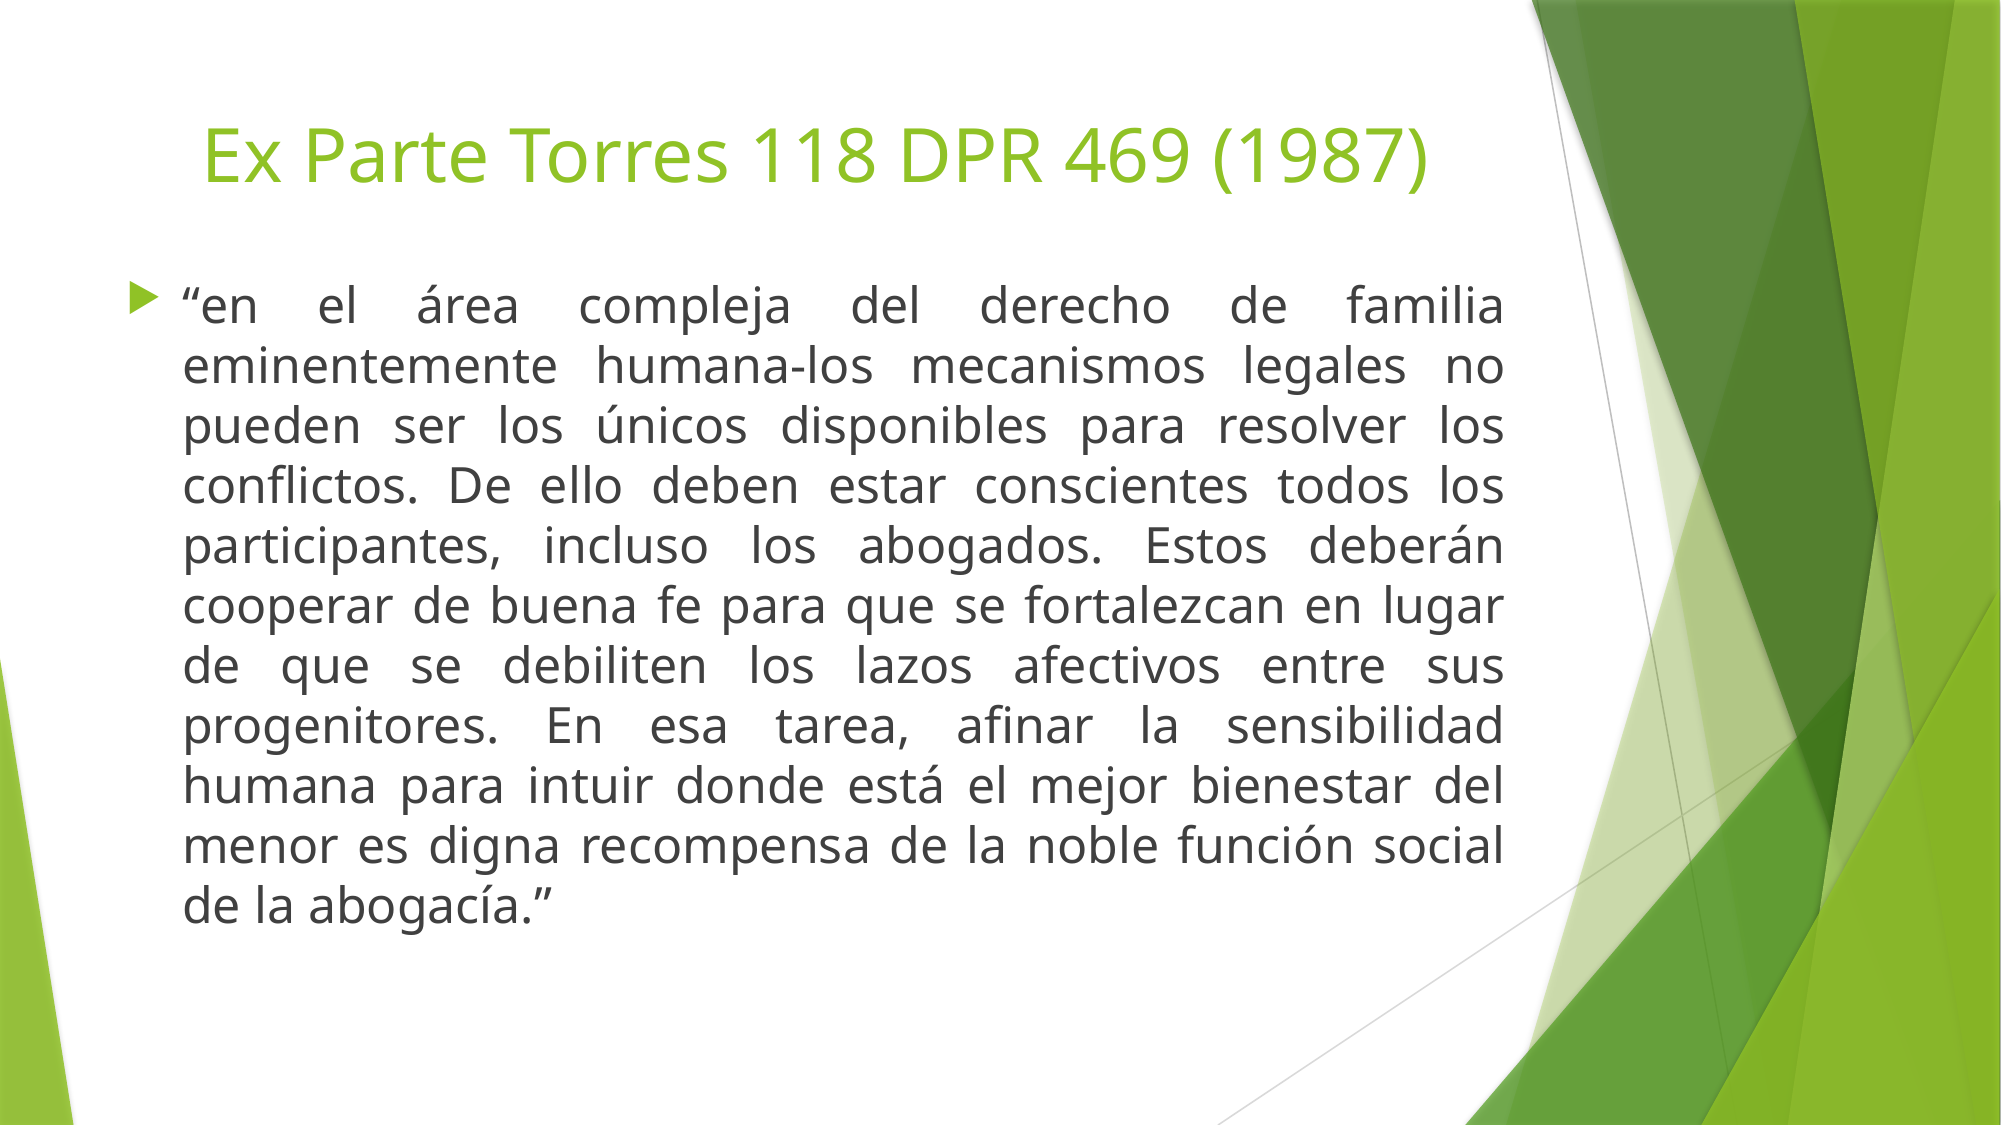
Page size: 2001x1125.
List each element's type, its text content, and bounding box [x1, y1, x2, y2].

title Ex Parte Torres 118 DPR 469 (1987) [111, 99, 1522, 265]
list “en el área compleja del derecho de familia eminentemente humana-los mecanismos legales no pueden ser los únicos disponibles para resolver los conflictos. De ello deben estar conscientes todos los participantes, incluso los abogados. Estos deberán cooperar de buena fe para que se fortalezcan en lugar de que se debiliten los lazos afectivos entre sus progenitores. En esa tarea, afinar la sensibilidad humana para intuir donde está el mejor bienestar del menor es digna recompensa de la noble función social de la abogacía.” [111, 265, 1522, 991]
